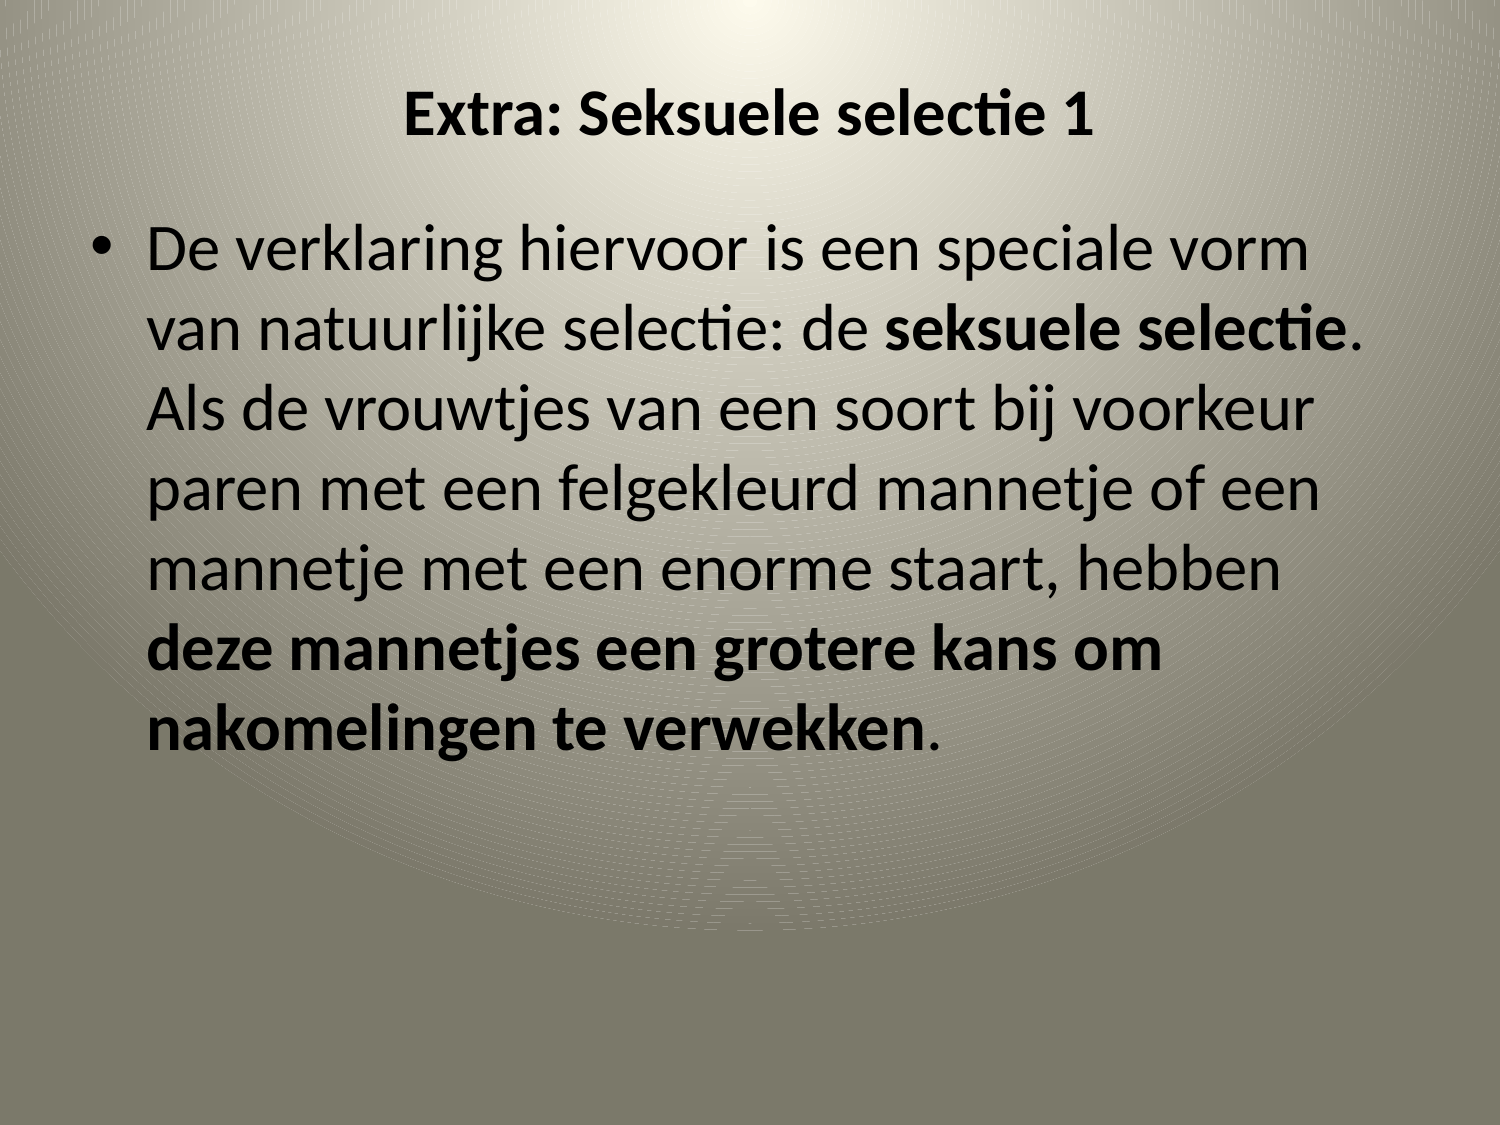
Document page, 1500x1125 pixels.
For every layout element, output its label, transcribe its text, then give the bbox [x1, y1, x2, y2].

list De verklaring hiervoor is een speciale vorm van natuurlijke selectie: de seksuele selectie. Als de vrouwtjes van een soort bij voorkeur paren met een felgekleurd mannetje of een mannetje met een enorme staart, hebben deze mannetjes een grotere kans om nakomelingen te verwekken. [75, 196, 1425, 1047]
title Extra: Seksuele selectie 1 [75, 45, 1425, 173]
